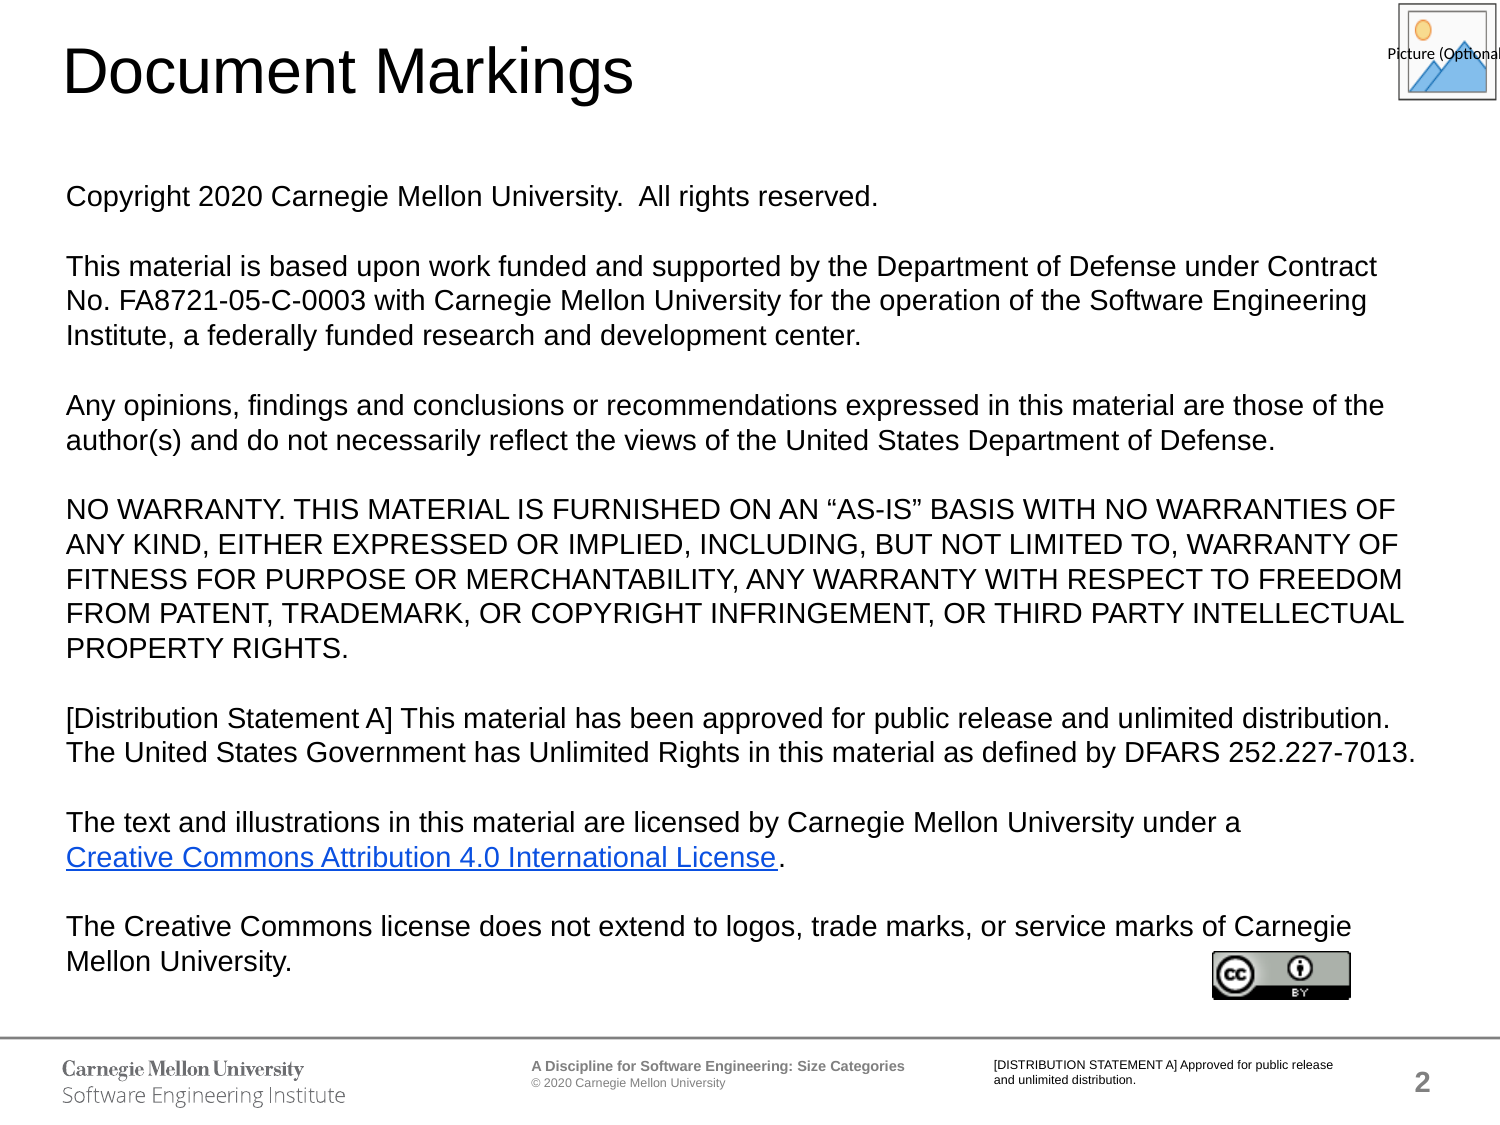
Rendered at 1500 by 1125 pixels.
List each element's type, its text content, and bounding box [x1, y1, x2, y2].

list Copyright 2020 Carnegie Mellon University. All rights reserved. This material is based upon work funded and supported by the Department of Defense under Contract No. FA8721-05-C-0003 with Carnegie Mellon University for the operation of the Software Engineering Institute, a federally funded research and development center. Any opinions, findings and conclusions or recommendations expressed in this material are those of the author(s) and do not necessarily reflect the views of the United States Department of Defense. NO WARRANTY. THIS MATERIAL IS FURNISHED ON AN “AS-IS” BASIS WITH NO WARRANTIES OF ANY KIND, EITHER EXPRESSED OR IMPLIED, INCLUDING, BUT NOT LIMITED TO, WARRANTY OF FITNESS FOR PURPOSE OR MERCHANTABILITY, ANY WARRANTY WITH RESPECT TO FREEDOM FROM PATENT, TRADEMARK, OR COPYRIGHT INFRINGEMENT, OR THIRD PARTY INTELLECTUAL PROPERTY RIGHTS. [Distribution Statement A] This material has been approved for public release and unlimited distribution. The United States Government has Unlimited Rights in this material as defined by DFARS 252.227-7013. The text and illustrations in this material are licensed by Carnegie Mellon University under a Creative Commons Attribution 4.0 International License. The Creative Commons license does not extend to logos, trade marks, or service marks of Carnegie Mellon University. [65, 177, 1431, 1000]
picture [1394, 0, 1500, 105]
picture [1212, 951, 1351, 1000]
title Document Markings [62, 91, 1338, 182]
text_box [0, 0, 1394, 91]
